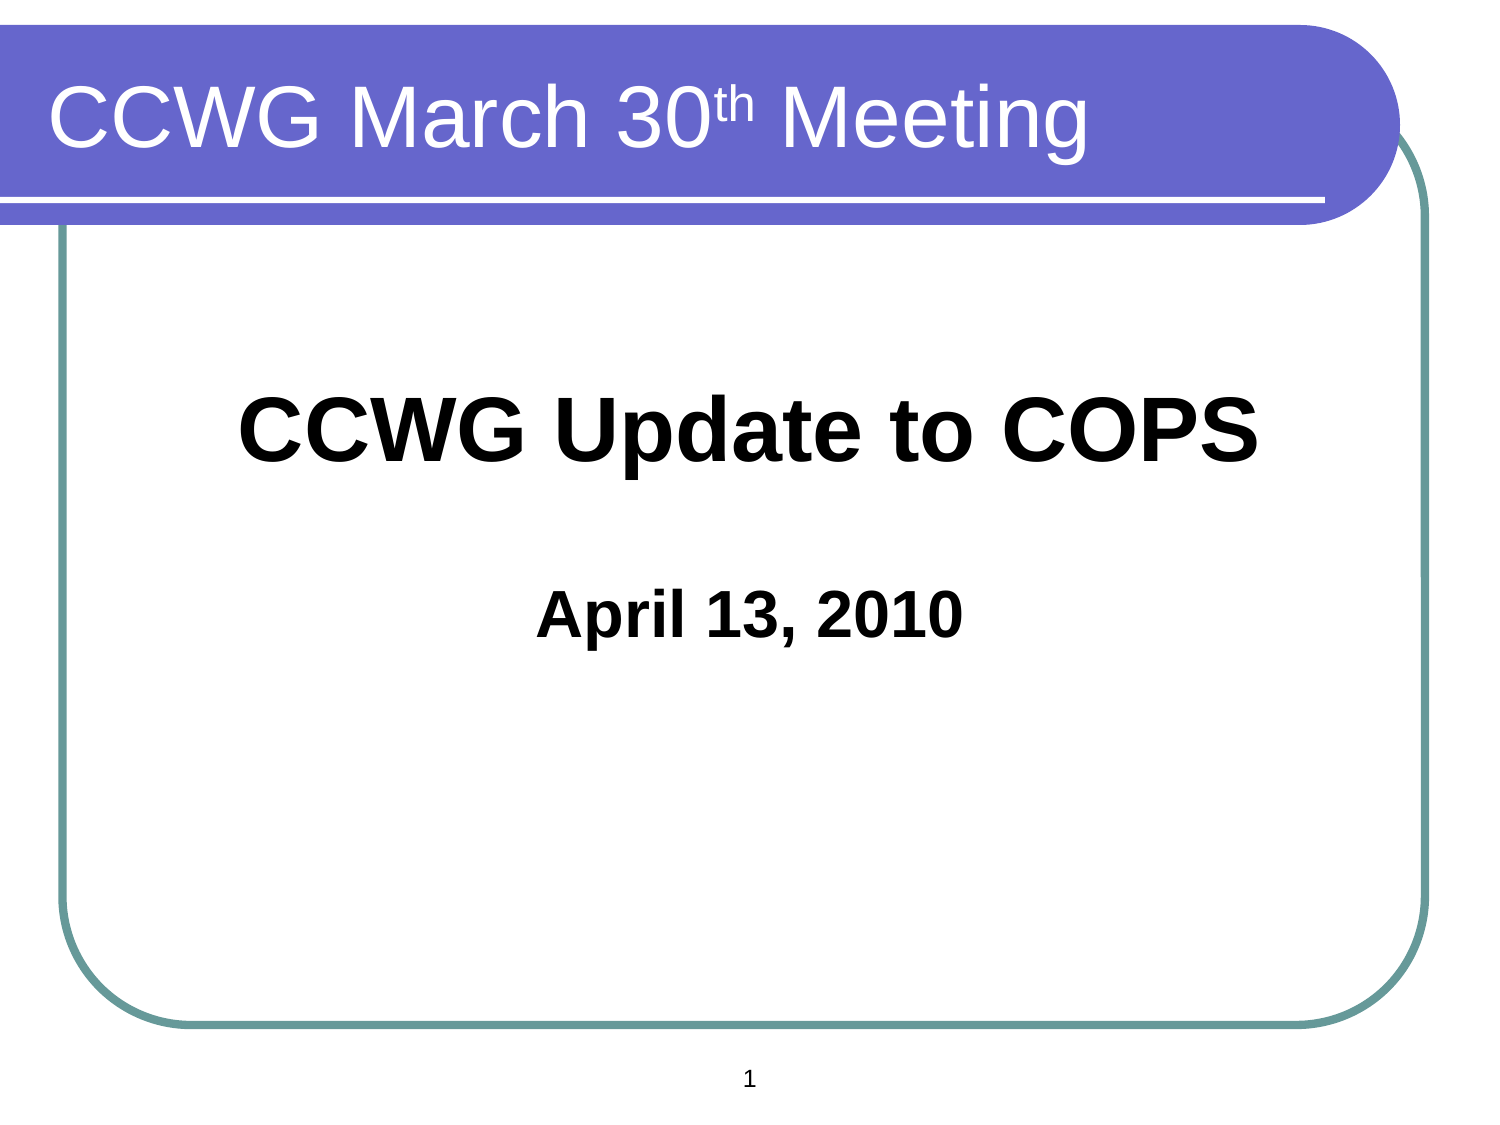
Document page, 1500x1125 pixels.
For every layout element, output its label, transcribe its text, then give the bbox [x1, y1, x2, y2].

footer 1 [512, 1024, 988, 1101]
title CCWG March 30th Meeting [31, 37, 1348, 188]
list CCWG Update to COPS April 13, 2010 [99, 374, 1401, 988]
